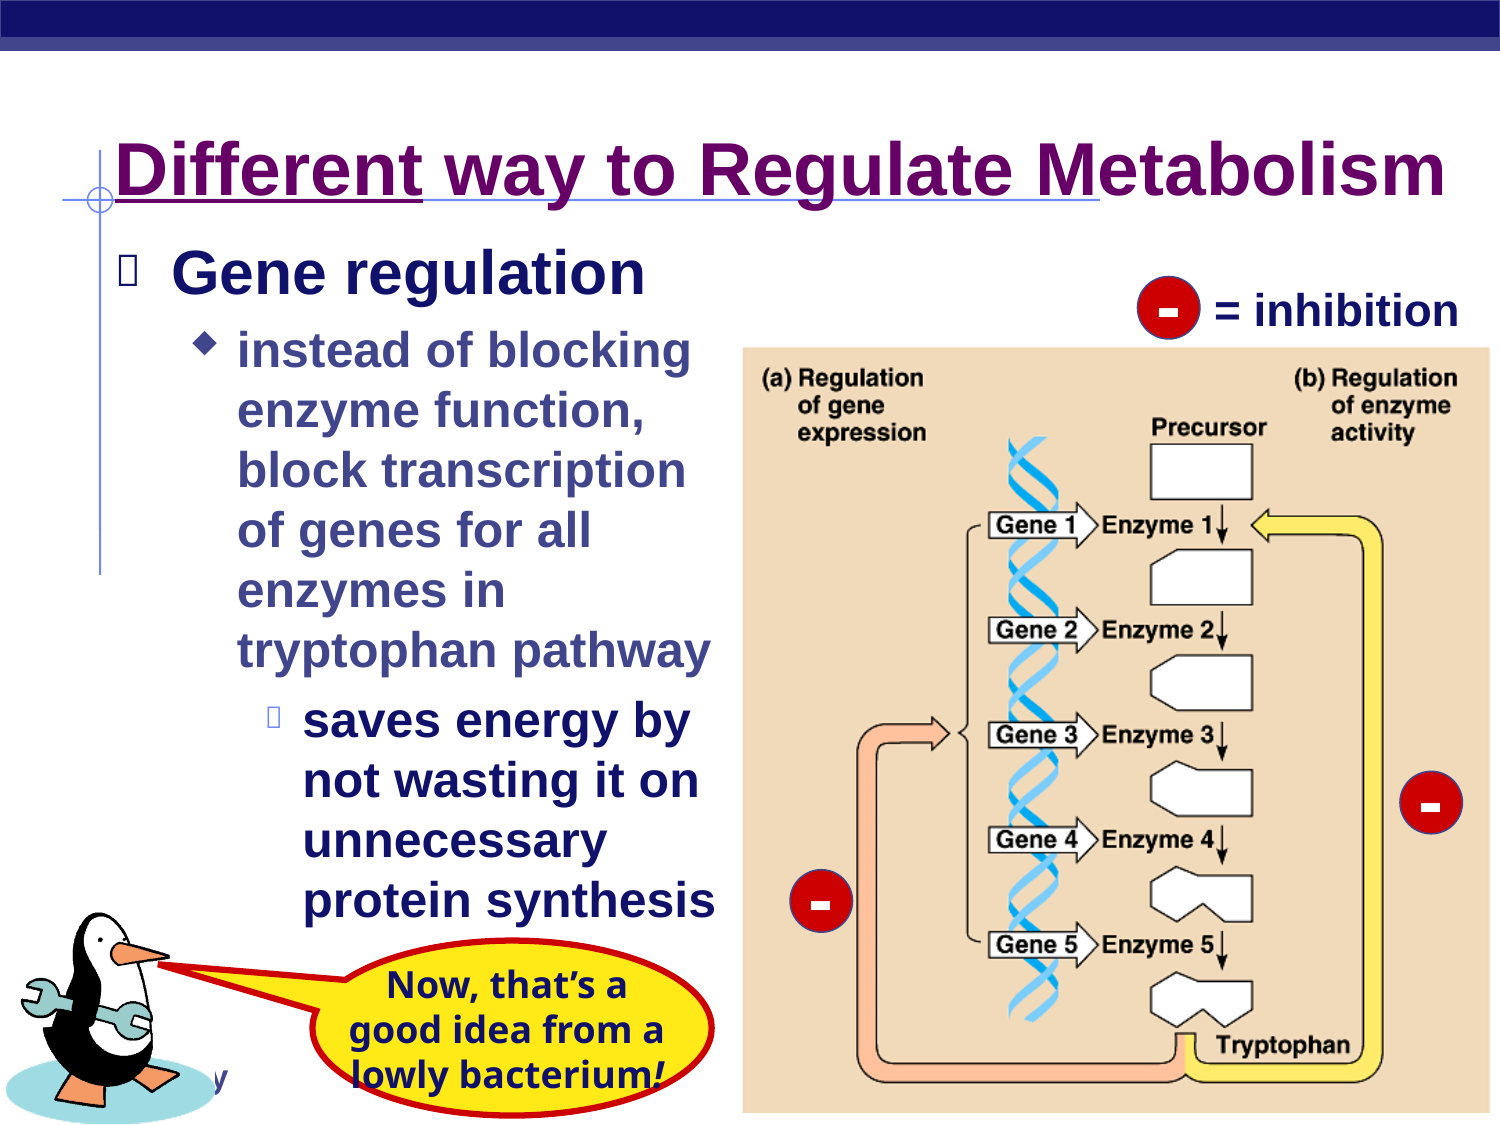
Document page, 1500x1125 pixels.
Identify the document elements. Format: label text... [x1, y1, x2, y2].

picture [731, 337, 1500, 1113]
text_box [789, 842, 853, 949]
title Different way to Regulate Metabolism [99, 112, 1475, 238]
picture [4, 911, 215, 1125]
list Gene regulation instead of blocking enzyme function, block transcription of genes for all enzymes in tryptophan pathway saves energy by not wasting it on unnecessary protein synthesis [99, 224, 763, 950]
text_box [1137, 249, 1476, 356]
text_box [1399, 744, 1463, 851]
text_box Now, that’s a good idea from a lowly bacterium! [219, 940, 712, 1116]
